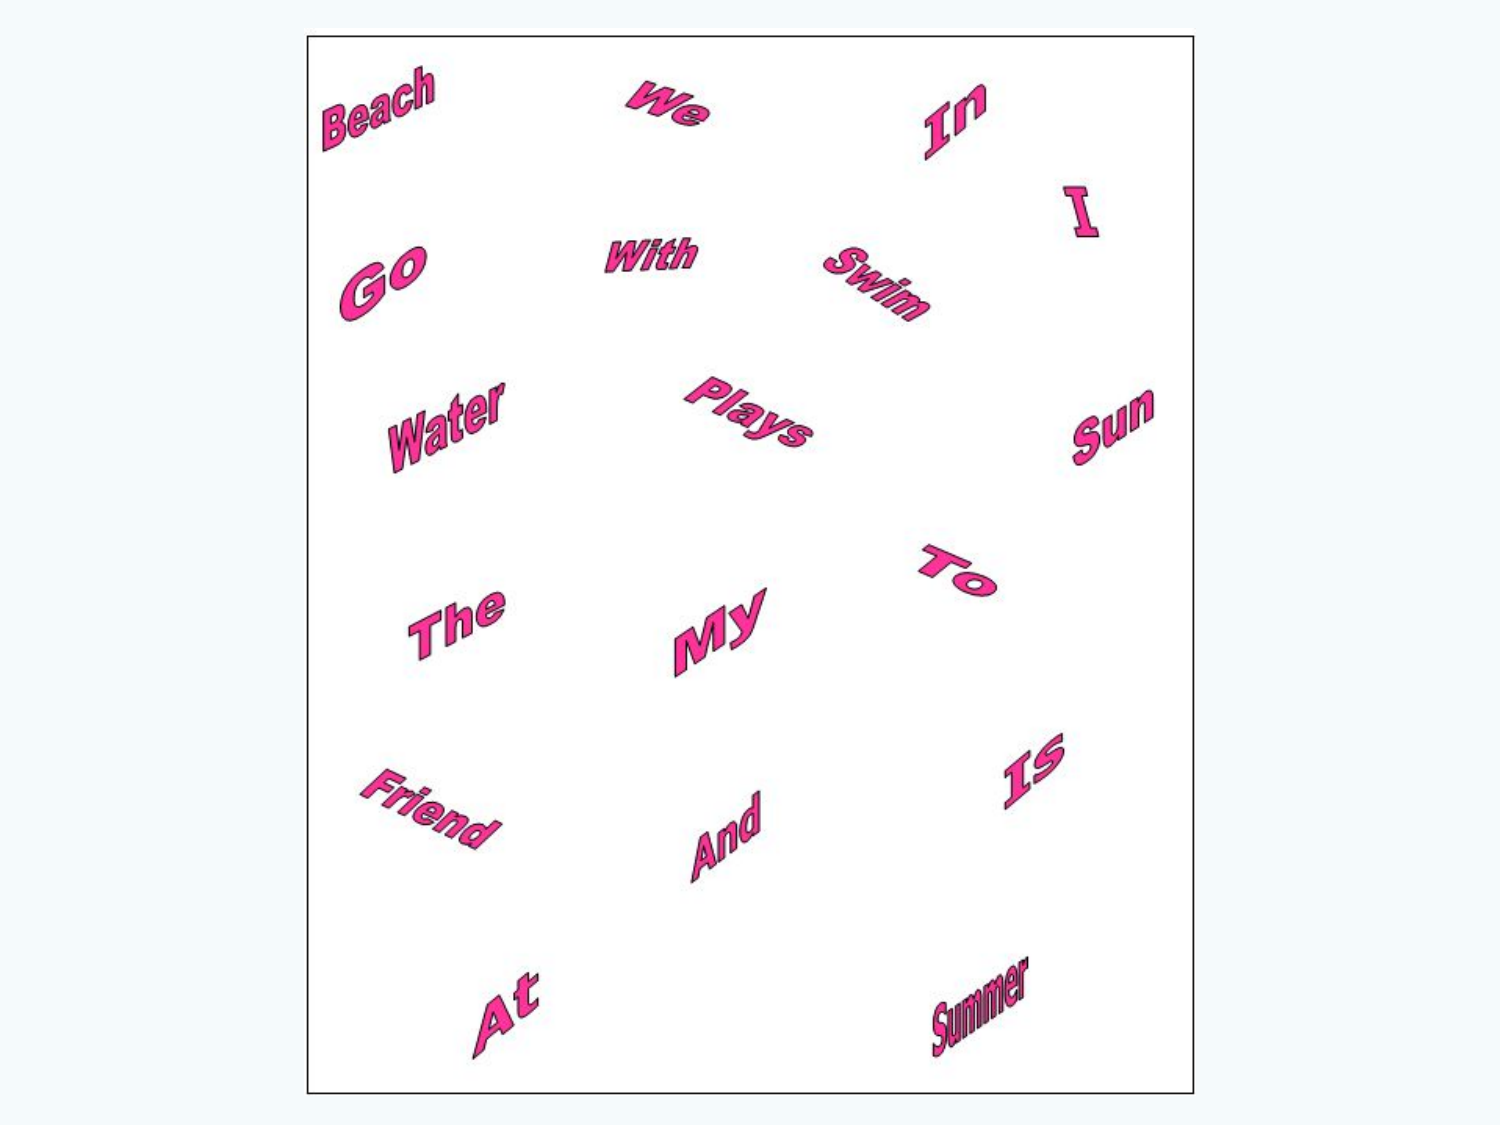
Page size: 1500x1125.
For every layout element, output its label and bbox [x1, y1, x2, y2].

picture [304, 28, 1196, 1097]
